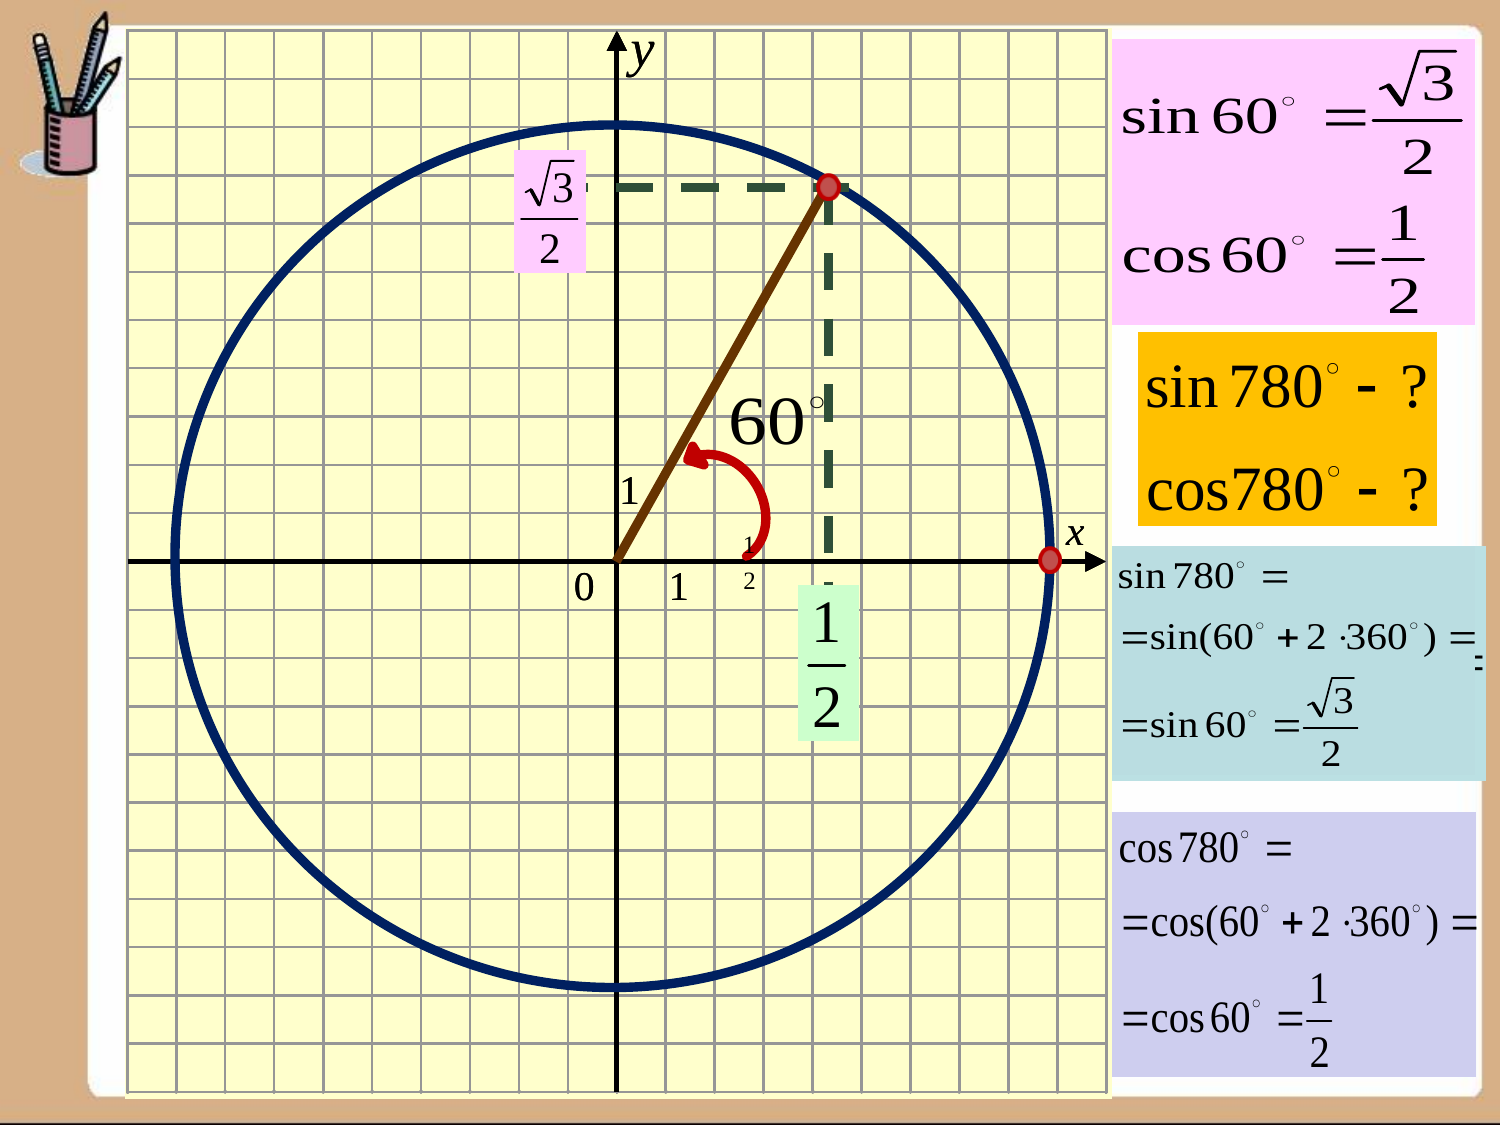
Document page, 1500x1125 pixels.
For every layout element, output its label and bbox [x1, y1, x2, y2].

text_box [1112, 38, 1476, 326]
text_box [513, 149, 587, 274]
text_box [615, 196, 824, 562]
text_box [798, 584, 860, 741]
picture [0, 0, 1500, 1125]
text_box [1476, 545, 1487, 781]
text_box [1113, 812, 1477, 1076]
text_box [1137, 336, 1438, 527]
text_box [737, 529, 763, 595]
text_box [1137, 331, 1438, 336]
text_box [1112, 545, 1476, 776]
text_box [717, 370, 841, 463]
